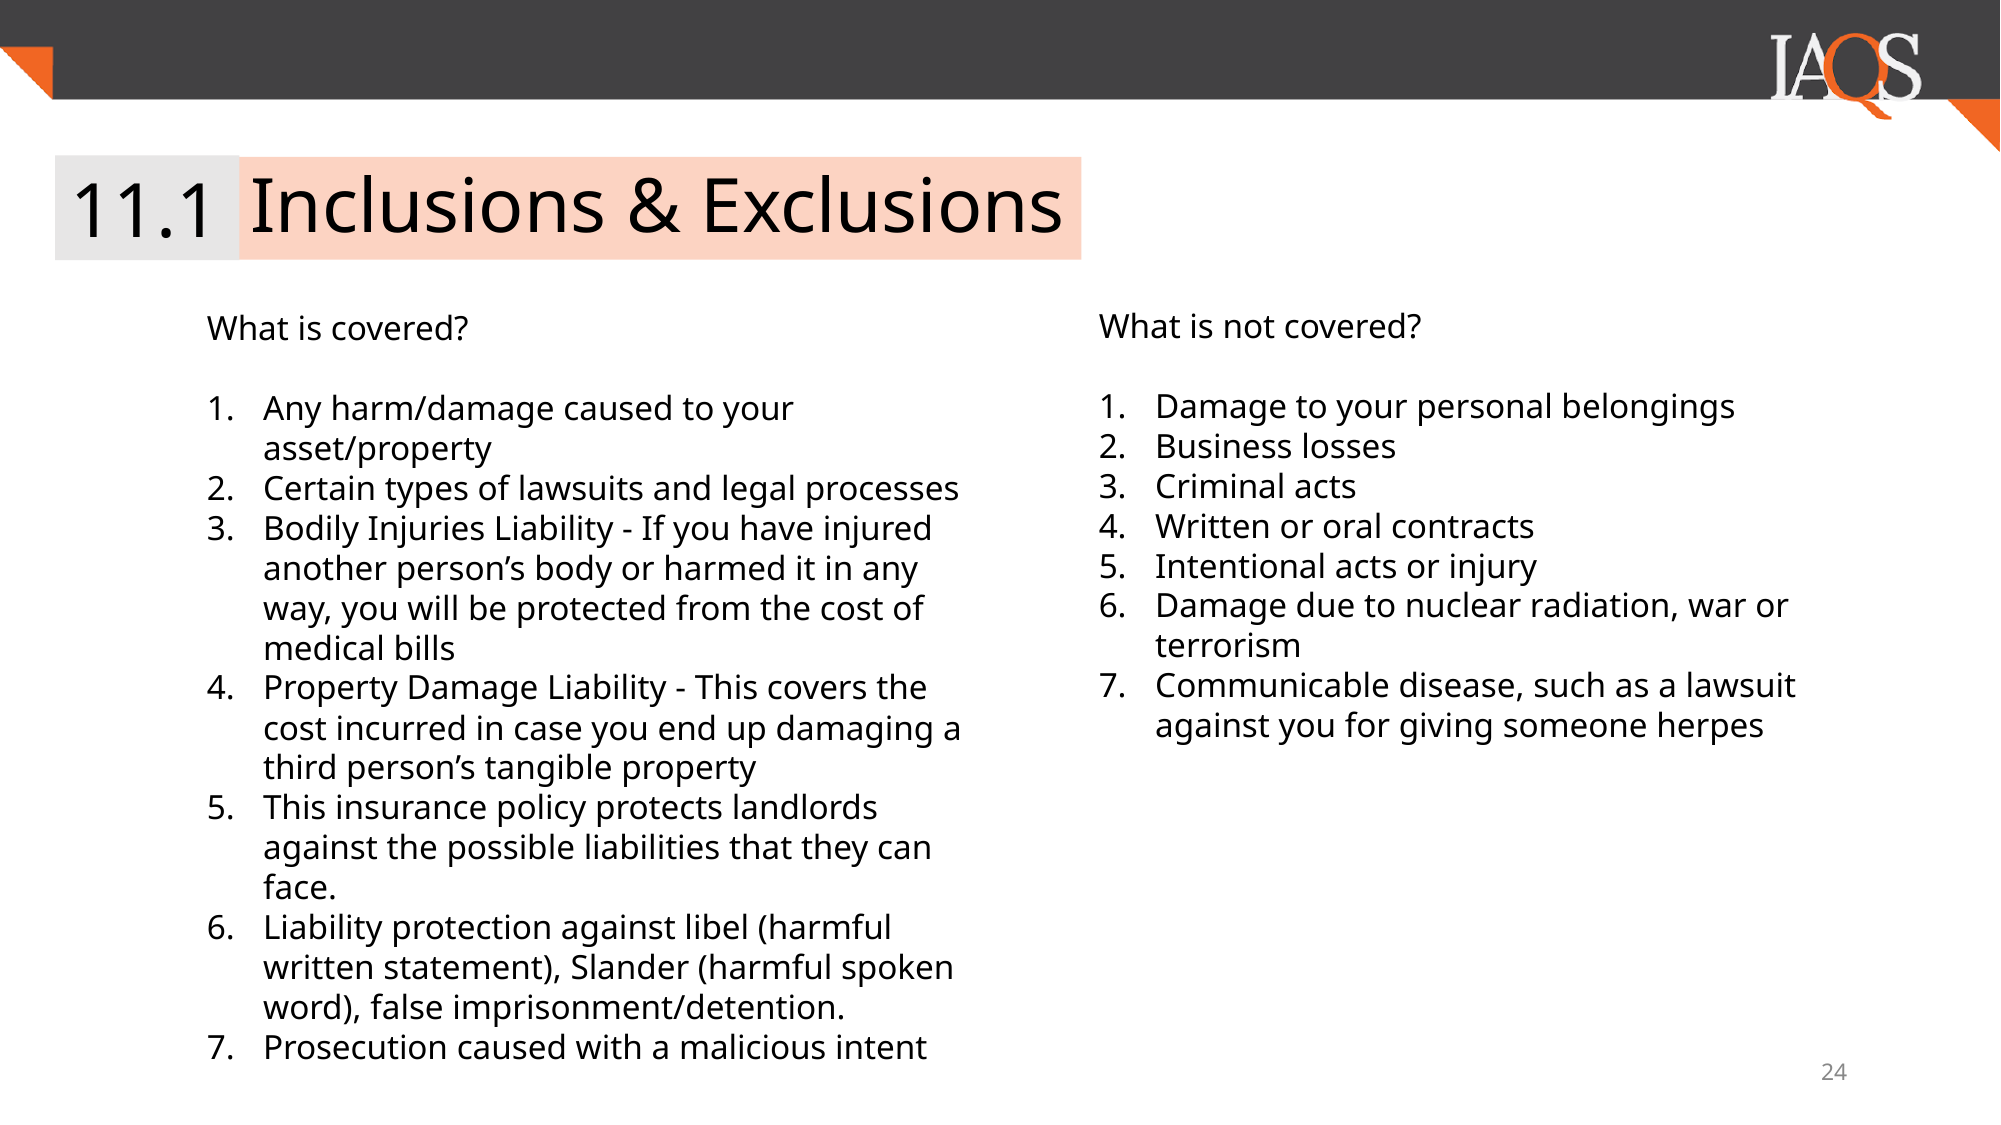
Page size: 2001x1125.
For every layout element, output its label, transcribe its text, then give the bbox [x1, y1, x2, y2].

slide_number ‹#› [1412, 1042, 1863, 1103]
picture [0, 0, 2000, 152]
text_box 11.1 [55, 155, 240, 261]
text_box What is covered? Any harm/damage caused to your asset/property Certain types of lawsuits and legal processes Bodily Injuries Liability - If you have injured another person’s body or harmed it in any way, you will be protected from the cost of medical bills Property Damage Liability - This covers the cost incurred in case you end up damaging a third person’s tangible property This insurance policy protects landlords against the possible liabilities that they can face. Liability protection against libel (harmful written statement), Slander (harmful spoken word), false imprisonment/detention. Prosecution caused with a malicious intent [191, 299, 983, 1074]
title Inclusions & Exclusions [240, 156, 1082, 260]
text_box What is not covered? Damage to your personal belongings Business losses Criminal acts Written or oral contracts Intentional acts or injury Damage due to nuclear radiation, war or terrorism Communicable disease, such as a lawsuit against you for giving someone herpes [1083, 297, 1900, 752]
